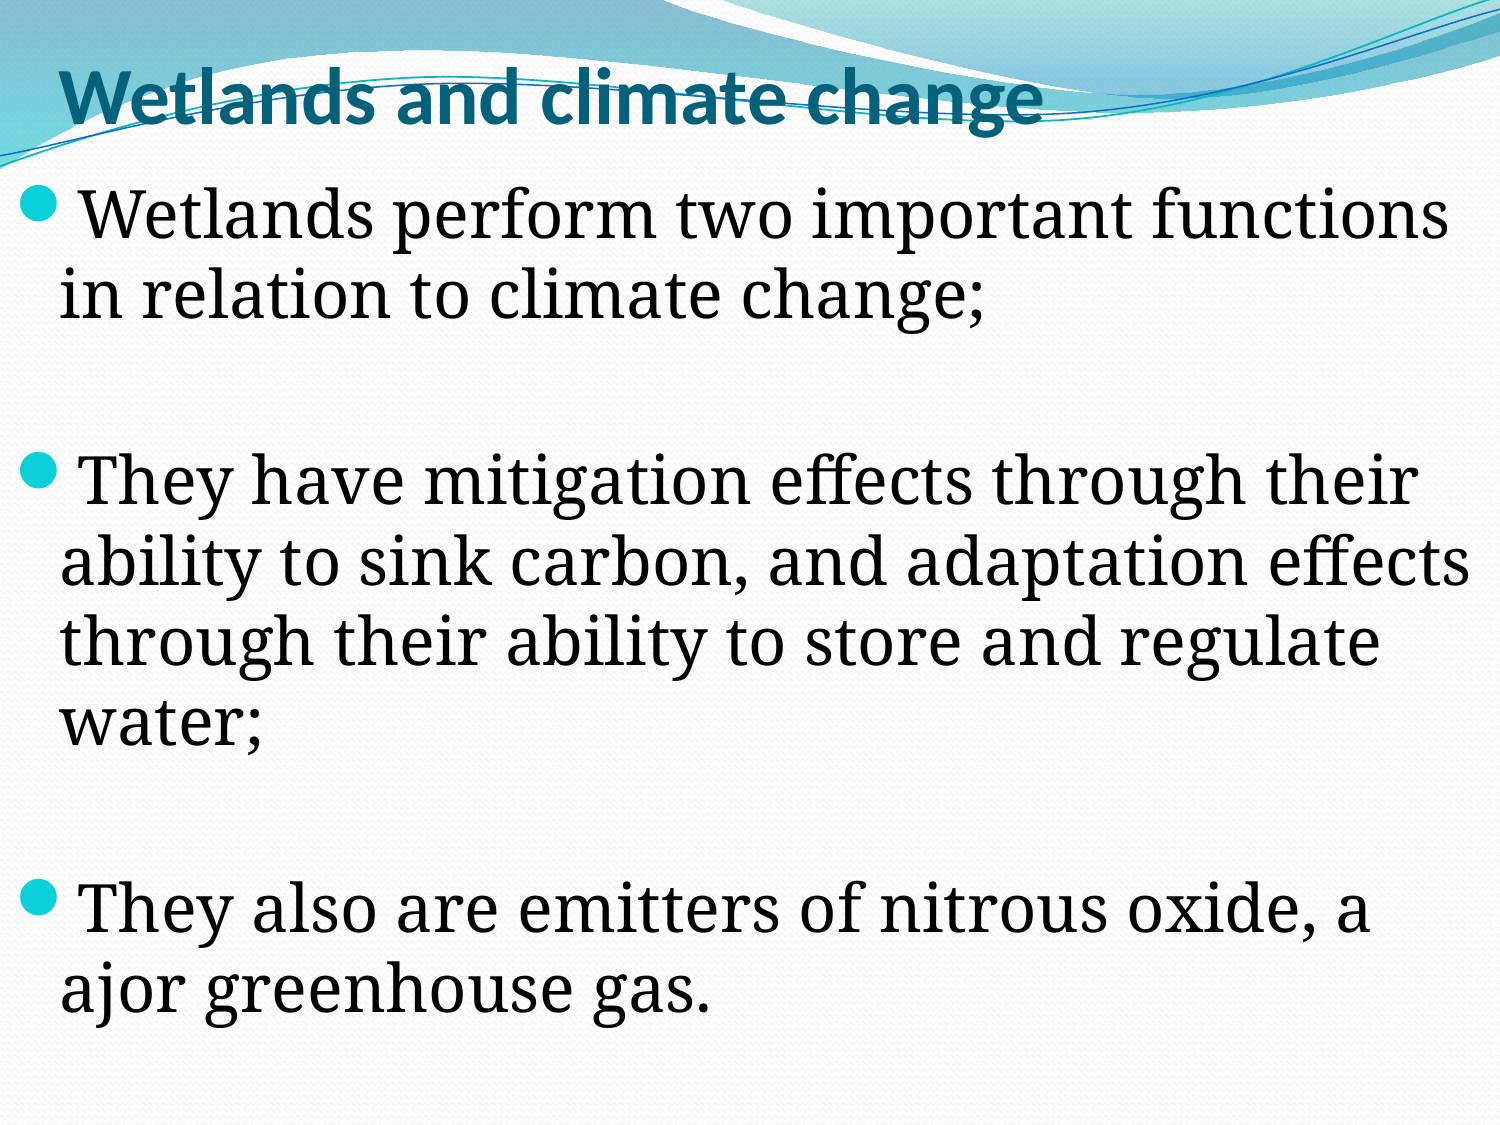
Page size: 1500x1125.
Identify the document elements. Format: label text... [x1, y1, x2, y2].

list Wetlands perform two important functions in relation to climate change; They have mitigation effects through their ability to sink carbon, and adaptation effects through their ability to store and regulate water; They also are emitters of nitrous oxide, a ajor greenhouse gas. [0, 164, 1500, 1125]
title Wetlands and climate change [58, 35, 1409, 141]
